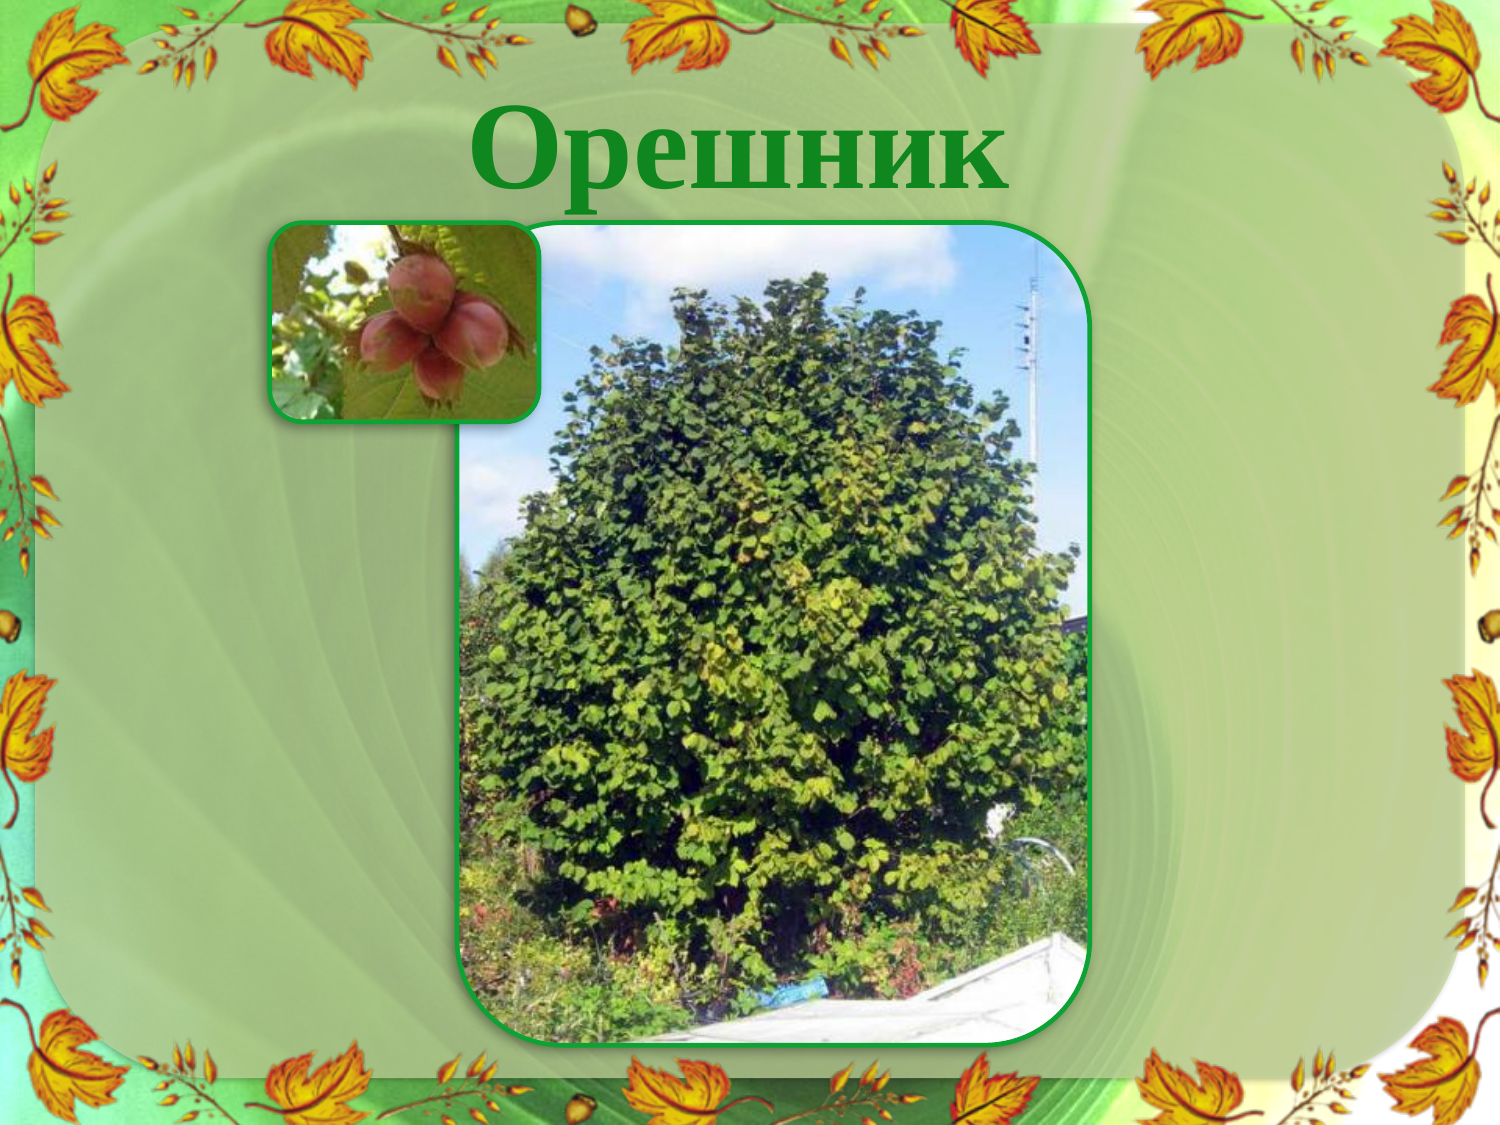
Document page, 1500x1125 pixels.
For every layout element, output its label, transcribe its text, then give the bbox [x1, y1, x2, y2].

title Орешник [74, 44, 1426, 233]
picture [0, 0, 1500, 1125]
